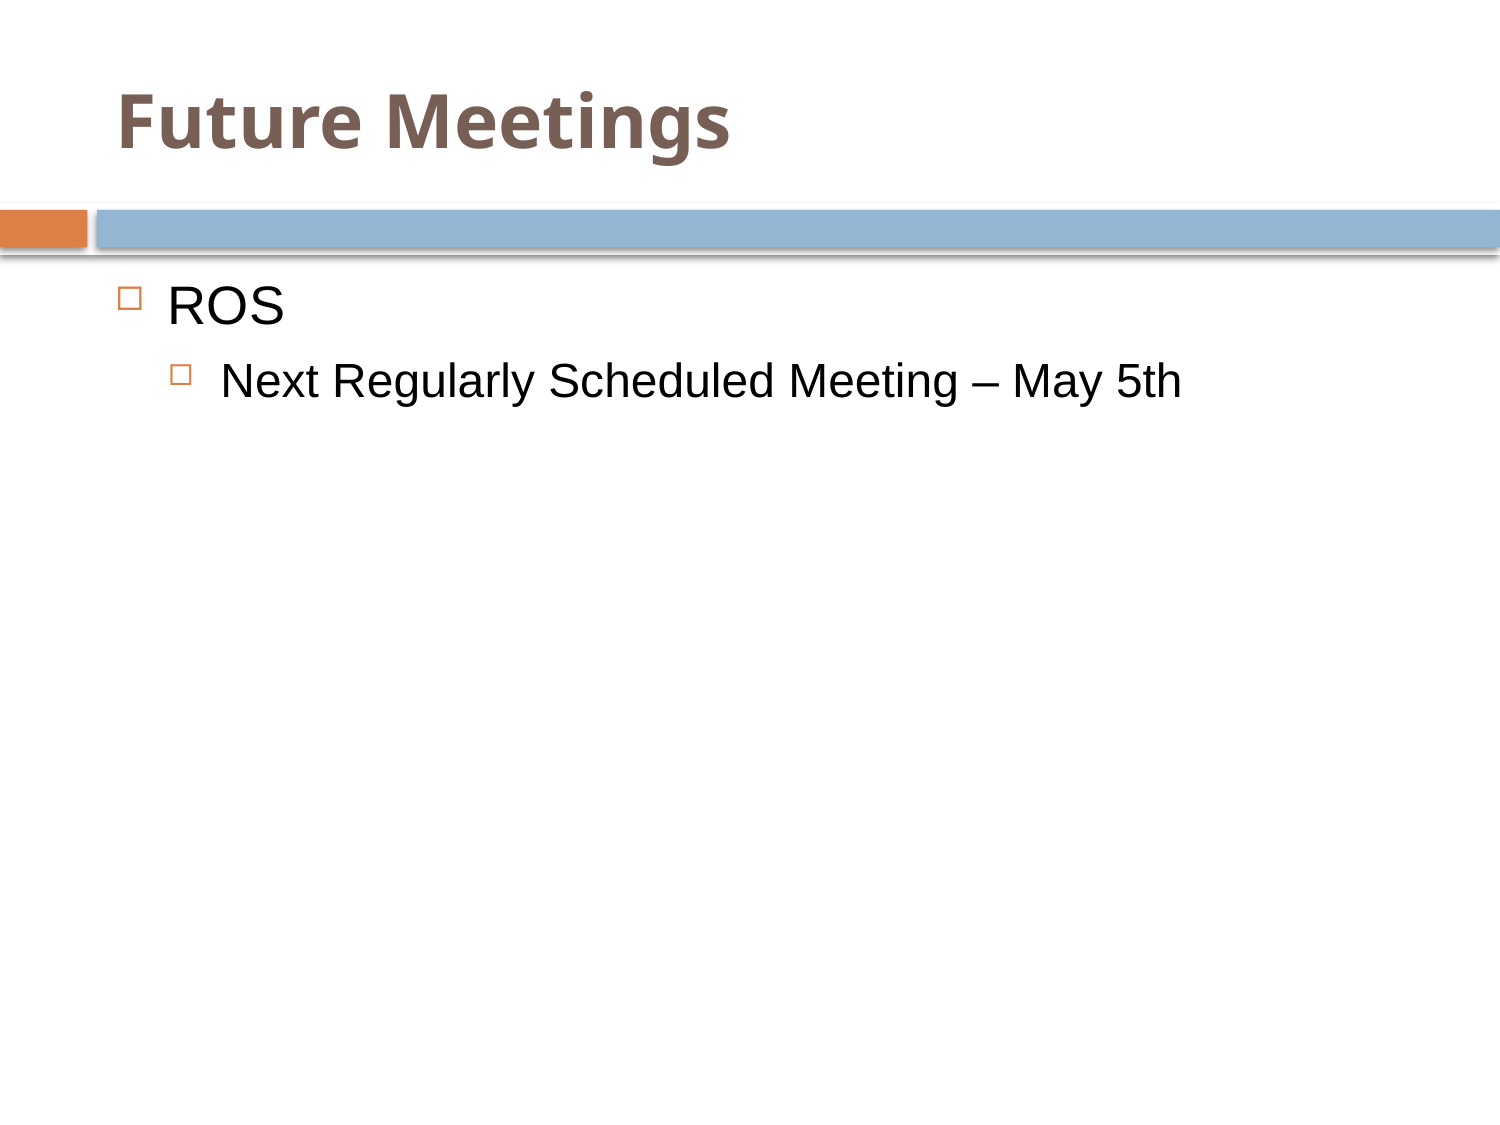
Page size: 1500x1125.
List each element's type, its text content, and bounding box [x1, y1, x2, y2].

title Future Meetings [100, 37, 1439, 201]
list ROS Next Regularly Scheduled Meeting – May 5th [100, 262, 1439, 1001]
